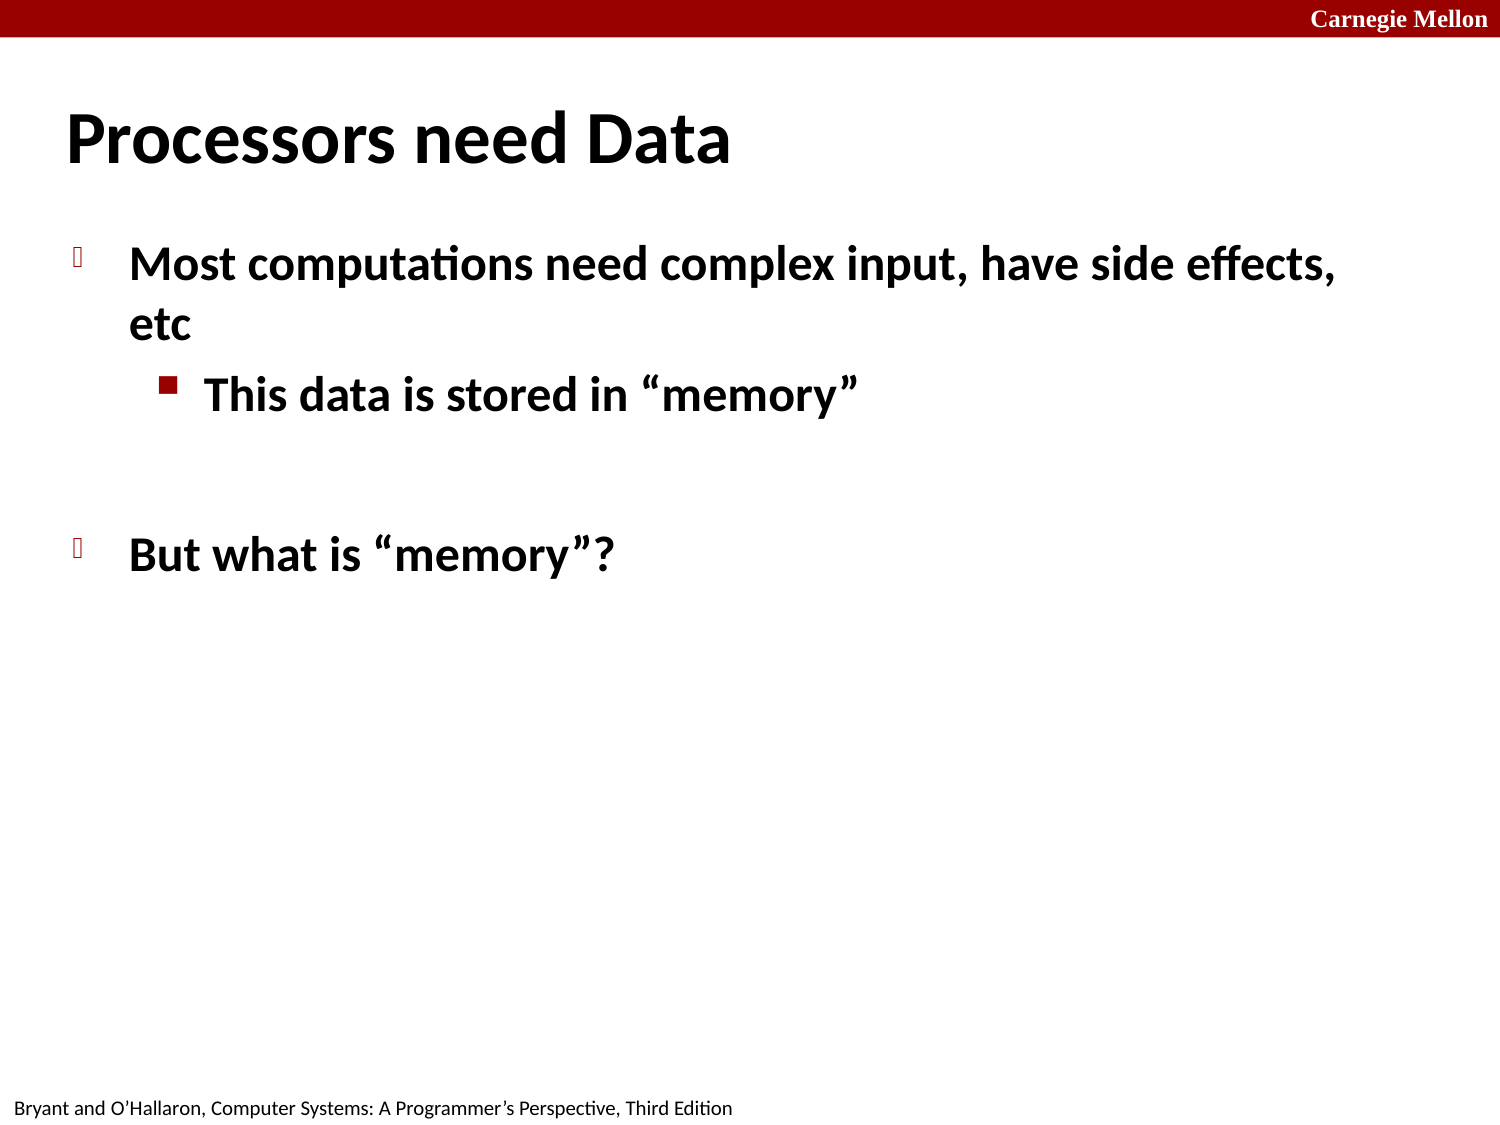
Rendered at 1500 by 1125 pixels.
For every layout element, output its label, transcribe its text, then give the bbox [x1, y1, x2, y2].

list Most computations need complex input, have side effects, etc This data is stored in “memory” But what is “memory”? [64, 222, 1361, 1040]
title Processors need Data [58, 70, 1305, 197]
